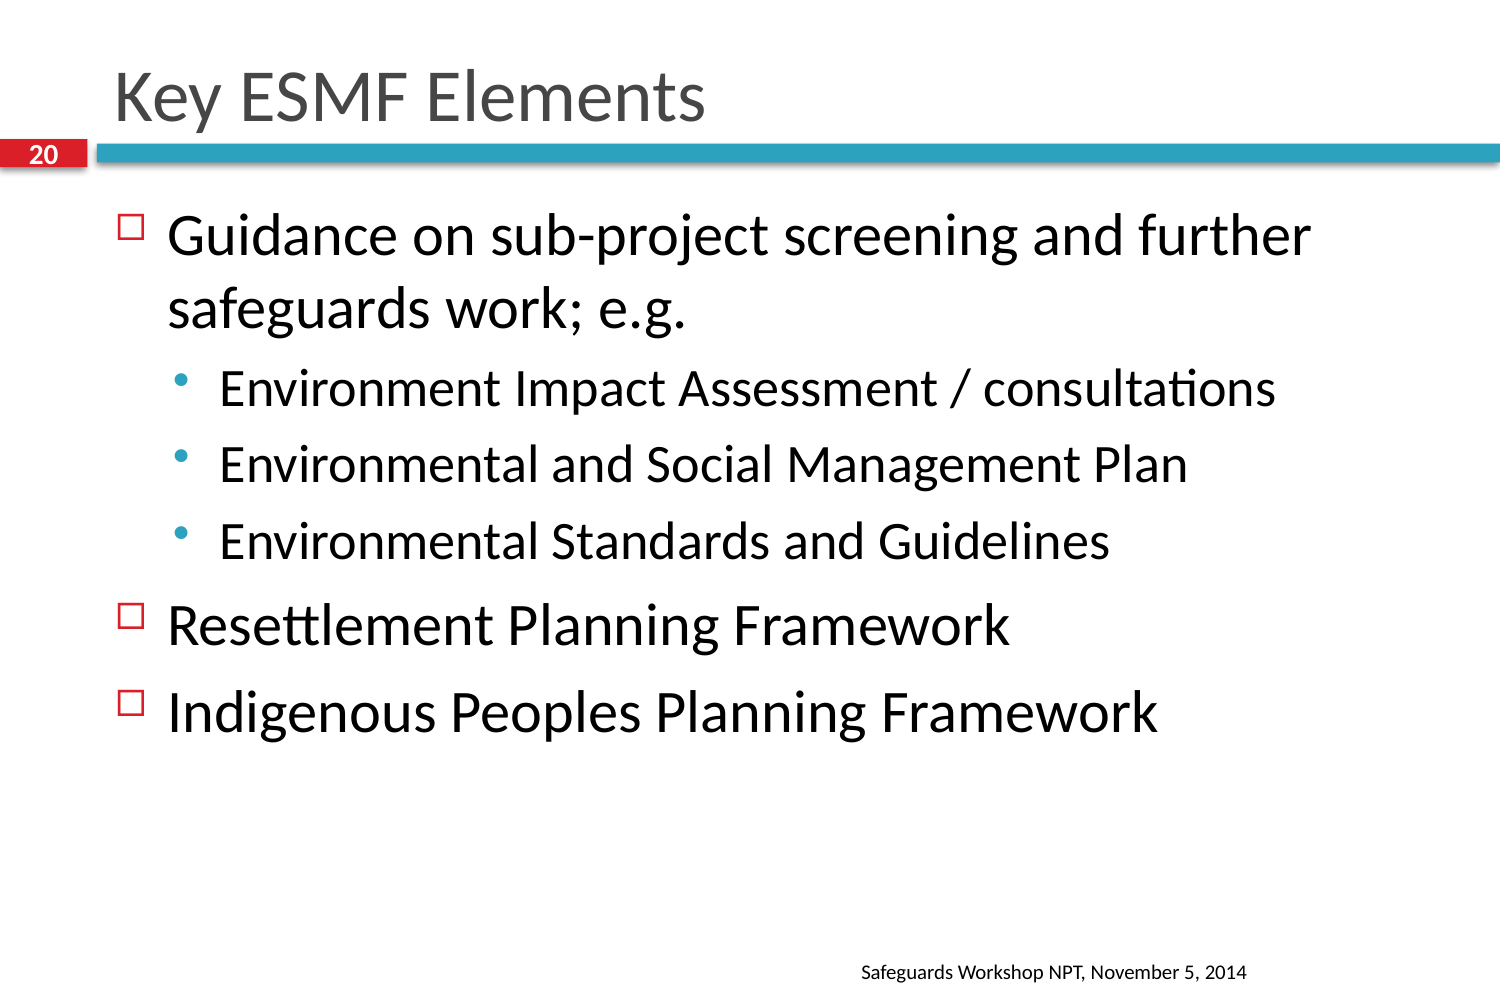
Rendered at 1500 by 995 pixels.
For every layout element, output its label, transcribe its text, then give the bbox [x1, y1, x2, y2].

title Key ESMF Elements [99, 55, 1500, 144]
slide_number 20 [0, 139, 88, 166]
list Guidance on sub-project screening and further safeguards work; e.g. Environment Impact Assessment / consultations Environmental and Social Management Plan Environmental Standards and Guidelines Resettlement Planning Framework Indigenous Peoples Planning Framework [99, 187, 1438, 896]
